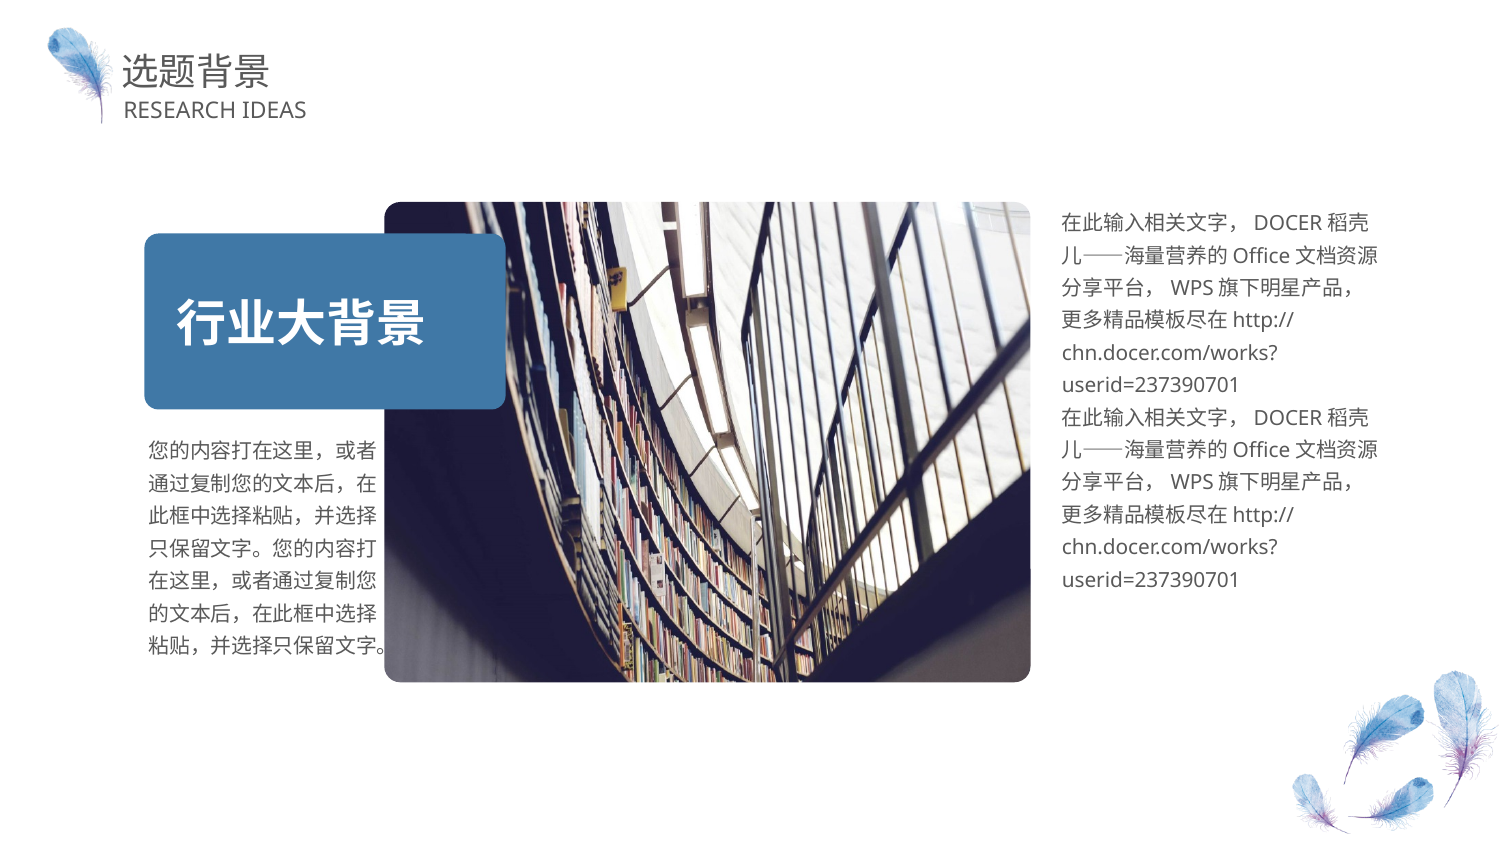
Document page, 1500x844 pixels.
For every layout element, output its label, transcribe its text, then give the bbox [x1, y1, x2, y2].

text_box RESEARCH IDEAS [108, 88, 323, 131]
picture [1292, 670, 1499, 834]
text_box 在此输入相关文字，DOCER稻壳儿——海量营养的Office文档资源分享平台，WPS旗下明星产品，更多精品模板尽在http://chn.docer.com/works?userid=237390701 在此输入相关文字，DOCER稻壳儿——海量营养的Office文档资源分享平台，WPS旗下明星产品，更多精品模板尽在http://chn.docer.com/works?userid=237390701 [1061, 202, 1384, 592]
text_box 选题背景 [106, 40, 287, 101]
picture [43, 21, 118, 123]
text_box 行业大背景 [164, 291, 438, 352]
text_box 您的内容打在这里，或者通过复制您的文本后，在此框中选择粘贴，并选择只保留文字。您的内容打在这里，或者通过复制您的文本后，在此框中选择粘贴，并选择只保留文字。 [148, 430, 378, 691]
text_box [144, 233, 506, 410]
text_box [384, 201, 1031, 683]
